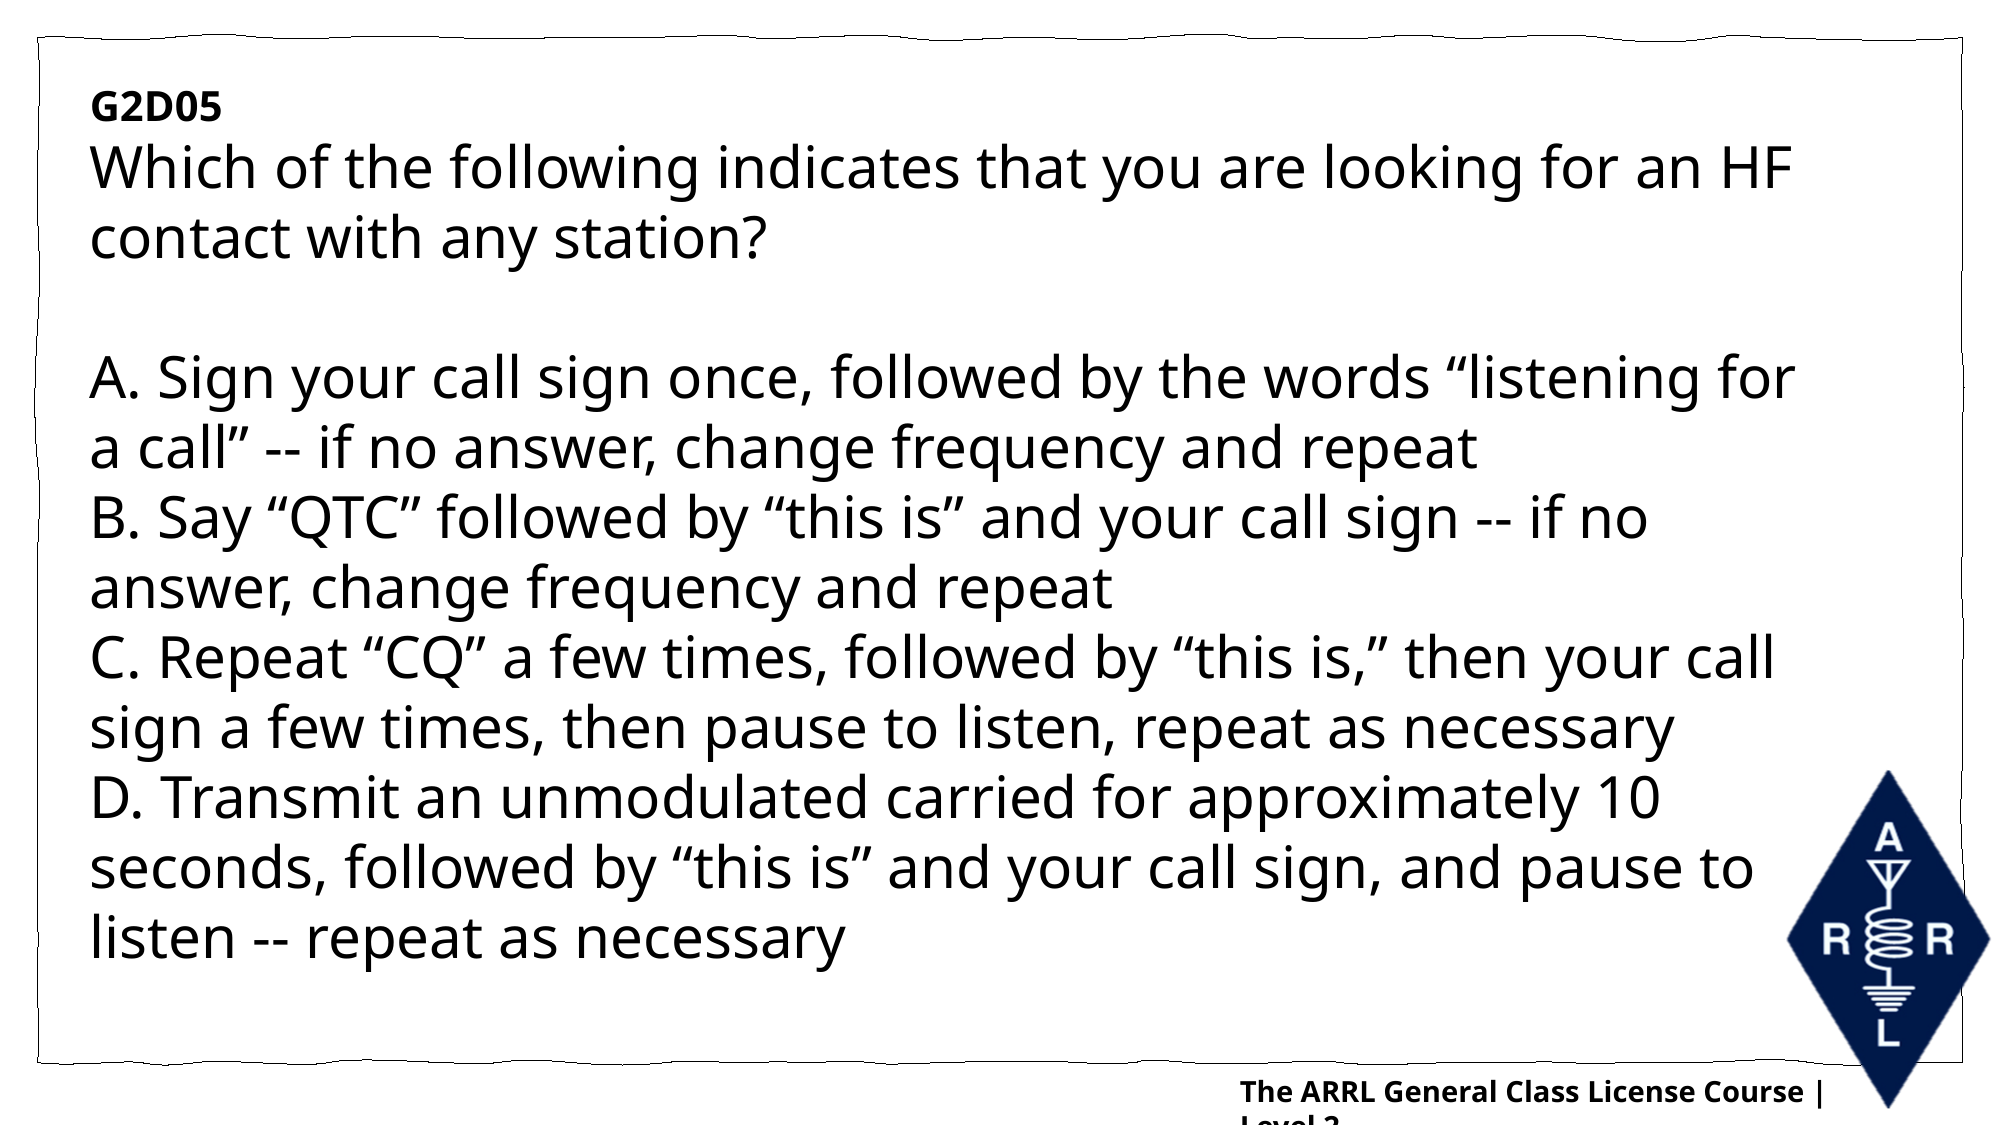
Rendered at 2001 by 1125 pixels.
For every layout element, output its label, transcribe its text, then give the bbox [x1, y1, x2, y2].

picture [1773, 752, 1999, 1125]
text_box G2D05 Which of the following indicates that you are looking for an HF contact with any station? A. Sign your call sign once, followed by the words “listening for a call” -- if no answer, change frequency and repeat B. Say “QTC” followed by “this is” and your call sign -- if no answer, change frequency and repeat C. Repeat “CQ” a few times, followed by “this is,” then your call sign a few times, then pause to listen, repeat as necessary D. Transmit an unmodulated carried for approximately 10 seconds, followed by “this is” and your call sign, and pause to listen -- repeat as necessary [75, 72, 1850, 978]
